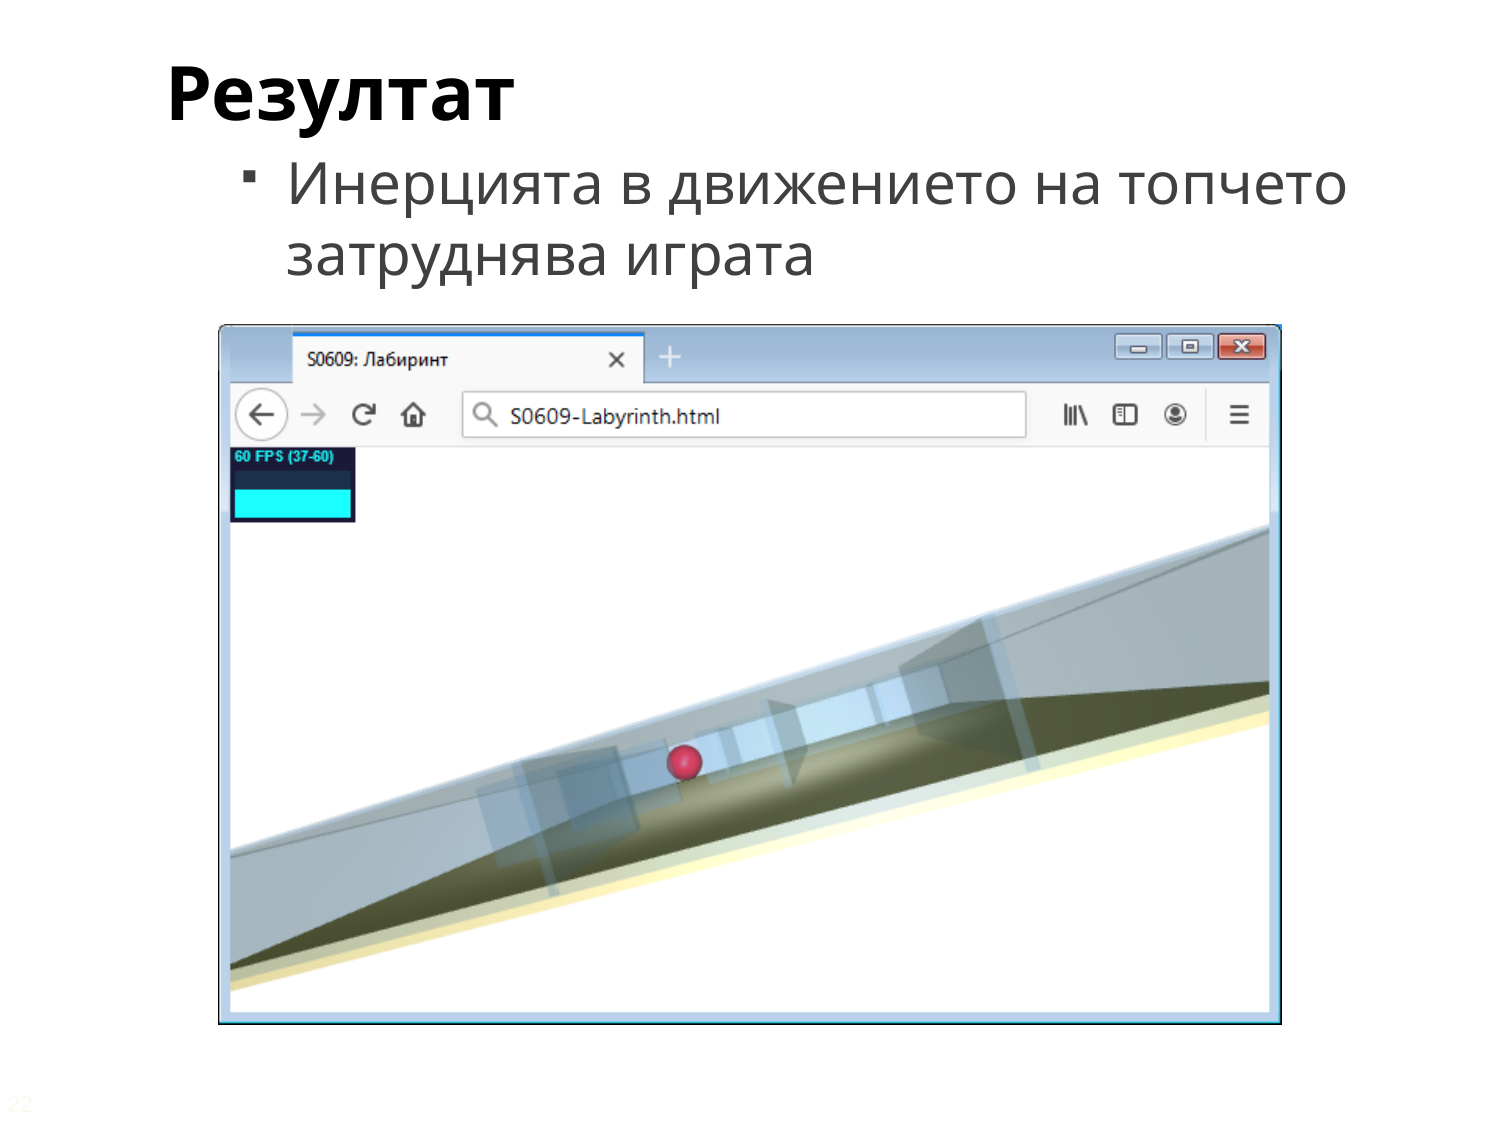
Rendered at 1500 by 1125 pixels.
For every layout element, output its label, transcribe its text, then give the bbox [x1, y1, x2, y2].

picture [218, 324, 1282, 1026]
list Резултат Инерцията в движението на топчето затруднява играта [150, 37, 1488, 1113]
